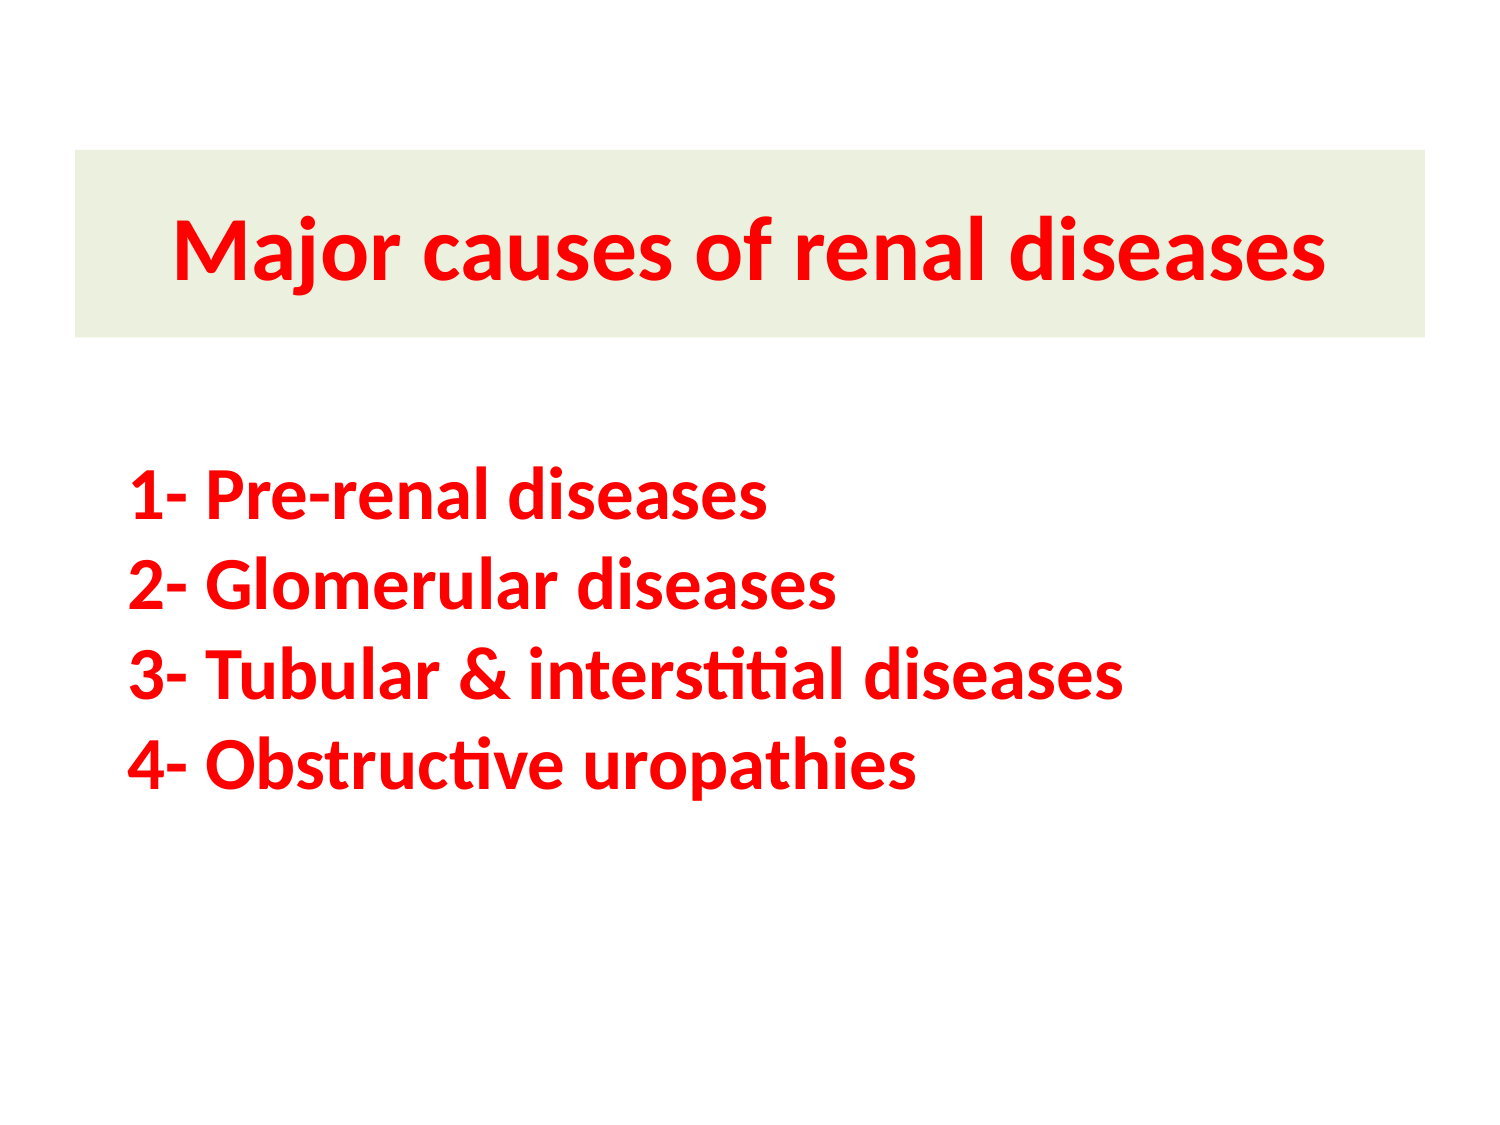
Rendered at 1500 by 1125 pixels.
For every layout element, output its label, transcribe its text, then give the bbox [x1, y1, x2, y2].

title Major causes of renal diseases [75, 149, 1425, 338]
text_box 1- Pre-renal diseases 2- Glomerular diseases 3- Tubular & interstitial diseases 4- Obstructive uropathies [112, 437, 1400, 813]
